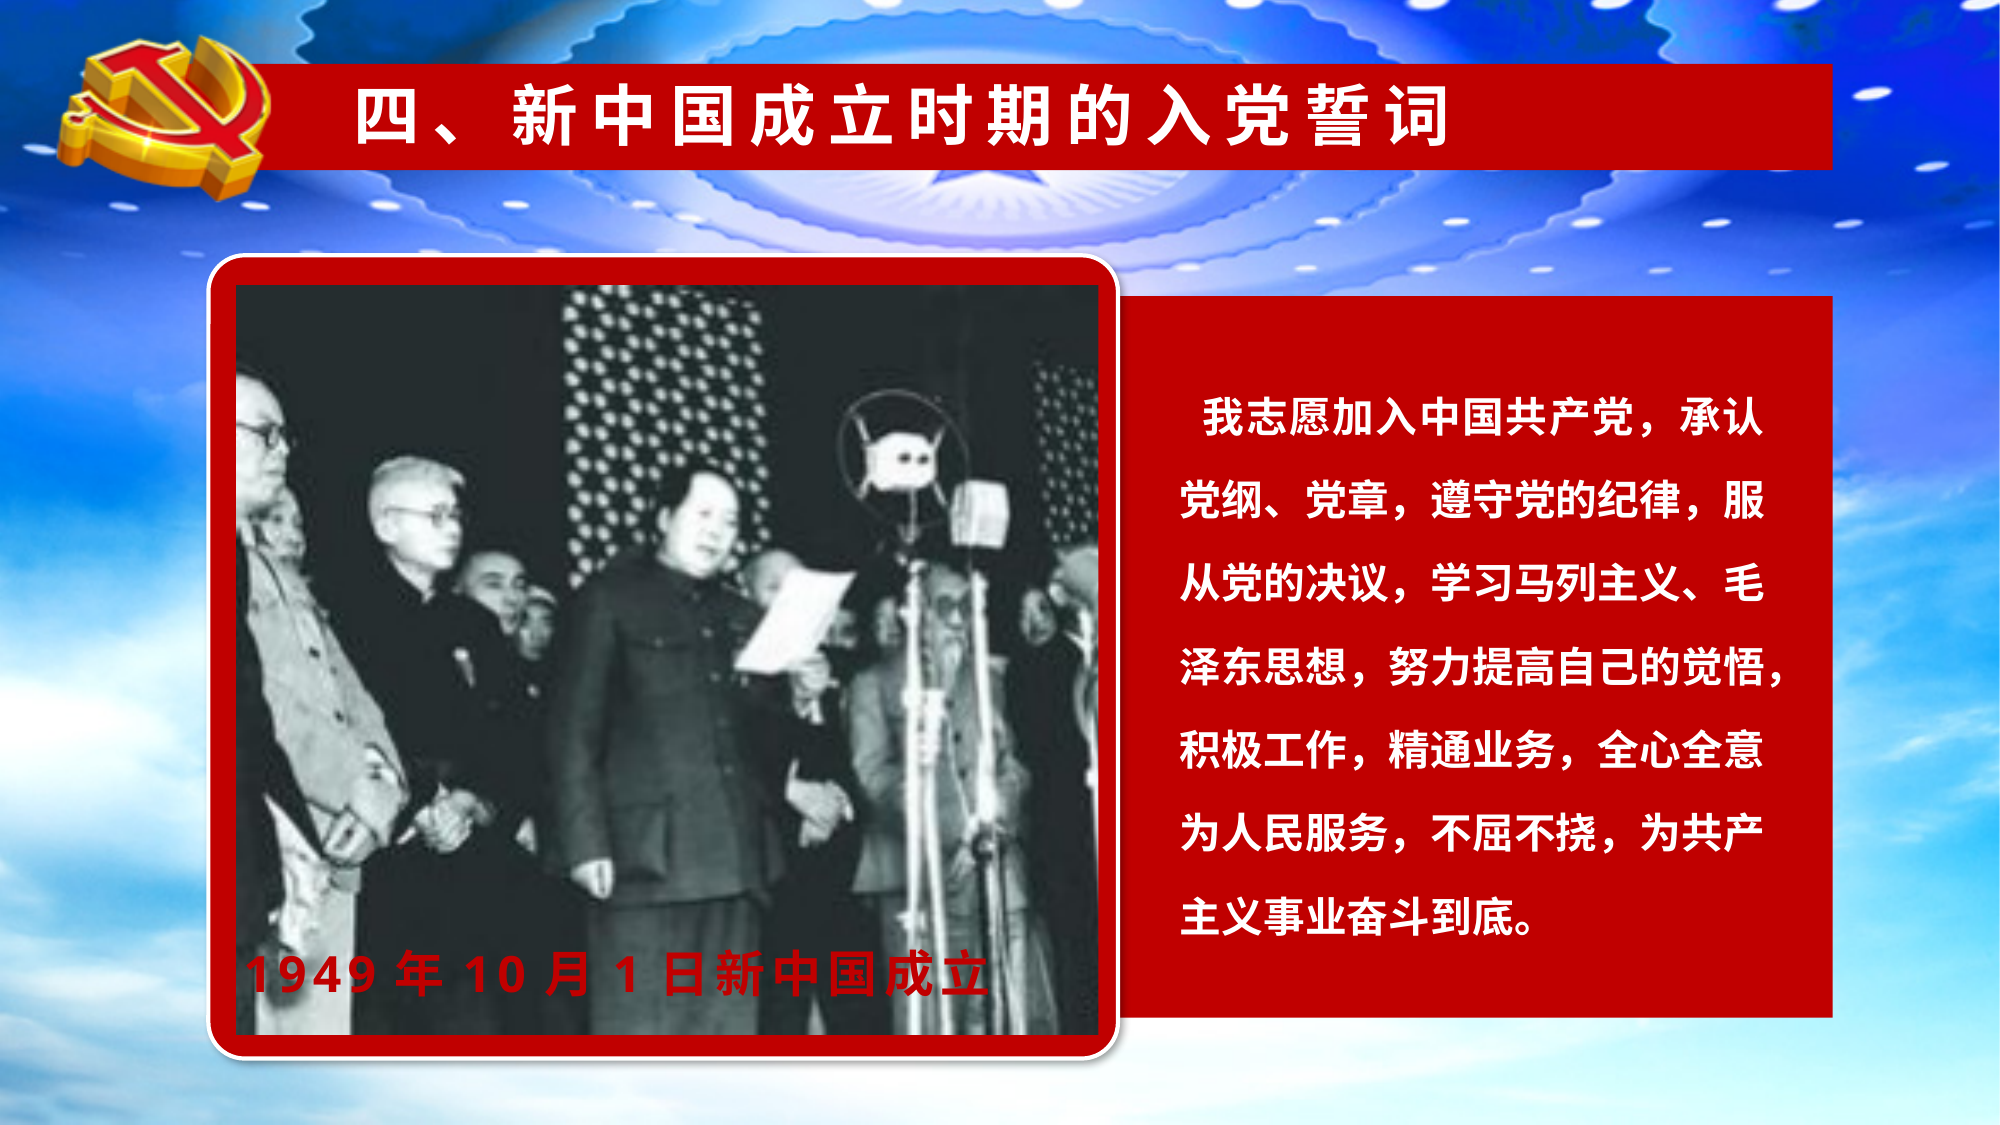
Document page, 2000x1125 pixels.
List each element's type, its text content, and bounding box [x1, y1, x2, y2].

text_box 四、新中国成立时期的入党誓词 [338, 66, 1496, 161]
text_box [1129, 294, 1835, 1020]
text_box [297, 62, 1835, 172]
picture [0, 0, 2000, 1125]
text_box [206, 253, 1121, 1061]
text_box 我志愿加入中国共产党，承认党纲、党章，遵守党的纪律，服从党的决议，学习马列主义、毛泽东思想，努力提高自己的觉悟，积极工作，精通业务，全心全意为人民服务，不屈不挠，为共产主义事业奋斗到底。 [1165, 349, 1780, 948]
